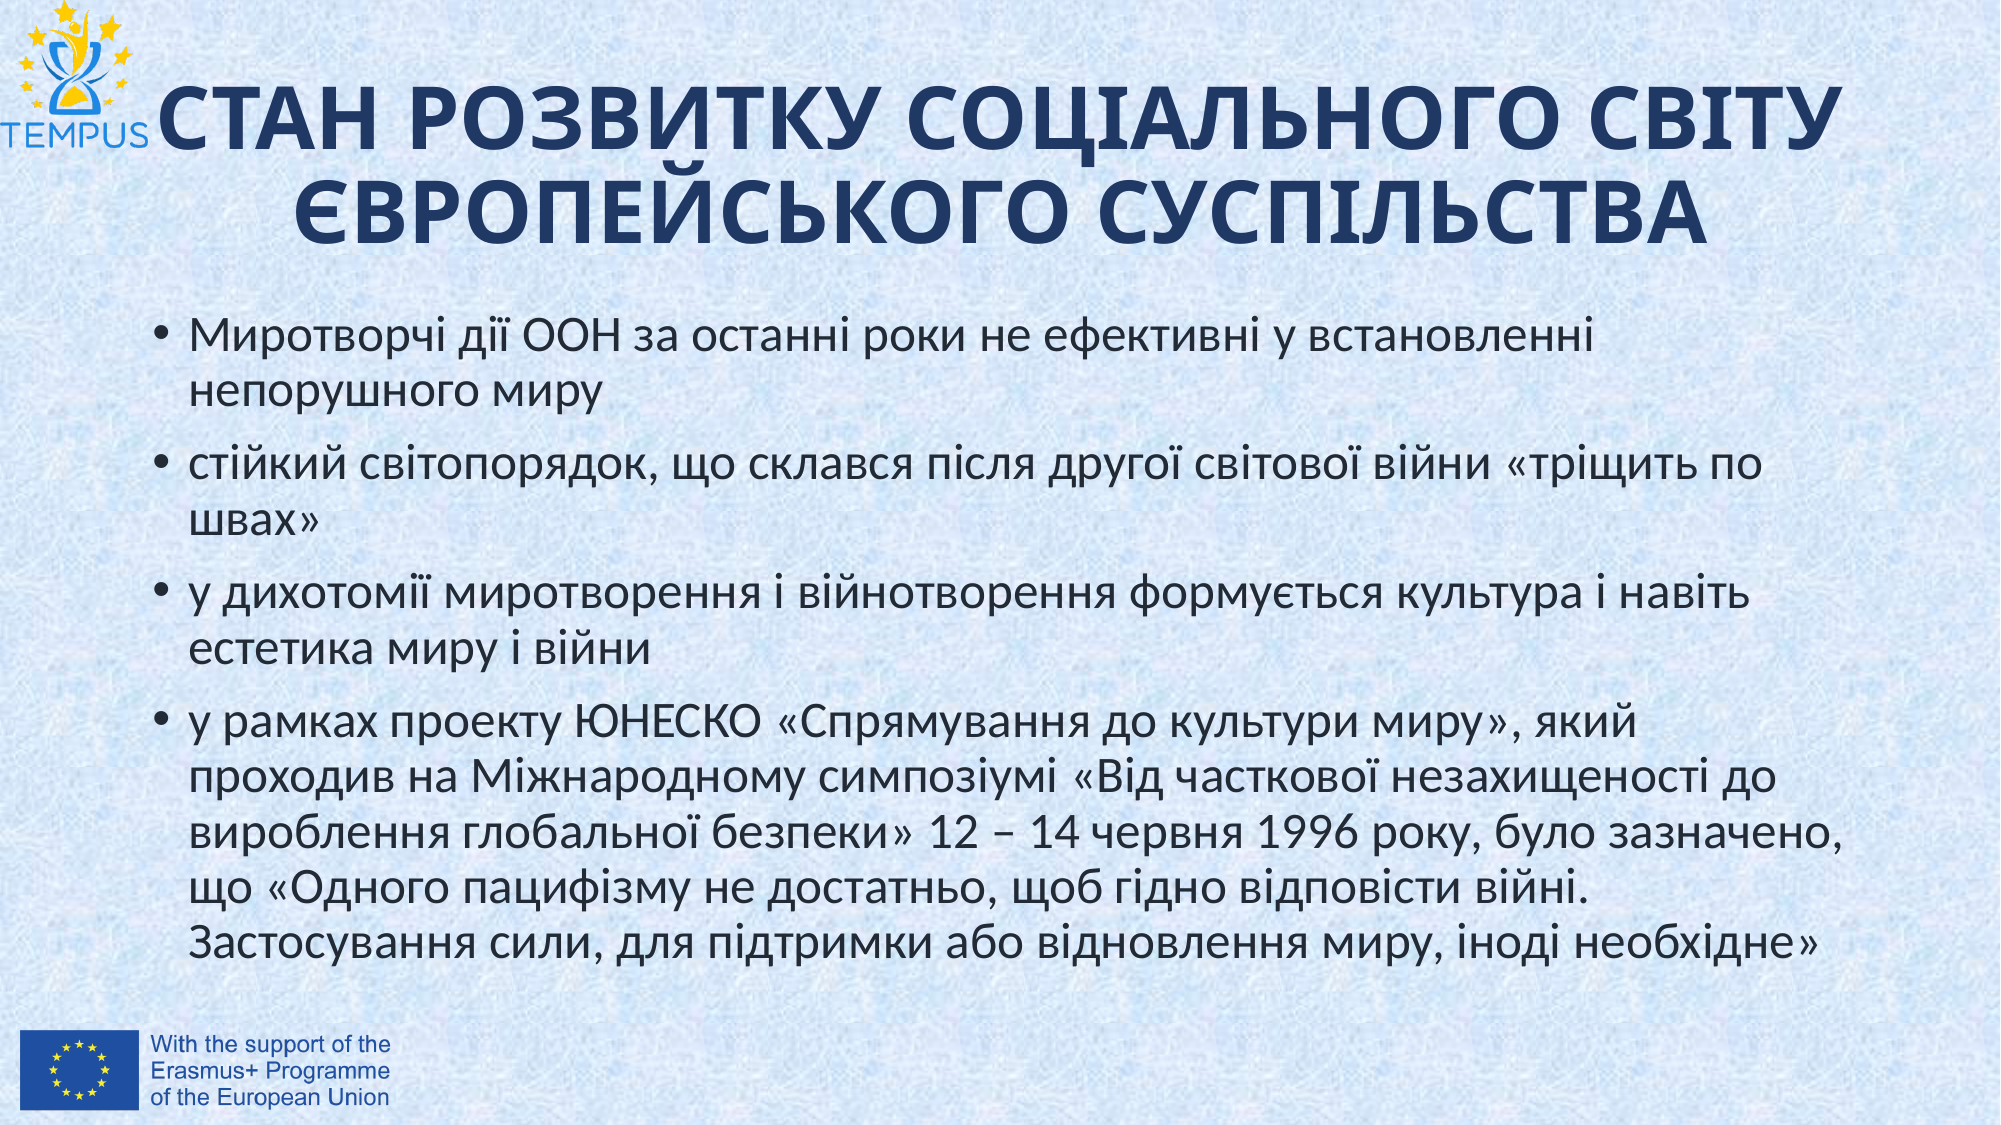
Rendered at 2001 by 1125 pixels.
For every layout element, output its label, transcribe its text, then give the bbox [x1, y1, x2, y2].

picture [0, 0, 2001, 1125]
title СТАН РОЗВИТКУ СОЦІАЛЬНОГО СВІТУ ЄВРОПЕЙСЬКОГО СУСПІЛЬСТВА [137, 59, 1863, 278]
list Миротворчі дії ООН за останні роки не ефективні у встановленні непорушного миру стійкий світопорядок, що склався після другої світової війни «тріщить по швах» у дихотомії миротворення і війнотворення формується культура і навіть естетика миру і війни у рамках проекту ЮНЕСКО «Спрямування до культури миру», який проходив на Міжнародному симпозіумі «Від часткової незахищеності до вироблення глобальної безпеки» 12 – 14 червня 1996 року, було зазначено, що «Одного пацифізму не достатньо, щоб гідно відповісти війні. Застосування сили, для підтримки або відновлення миру, іноді необхідне» [137, 299, 1863, 1014]
